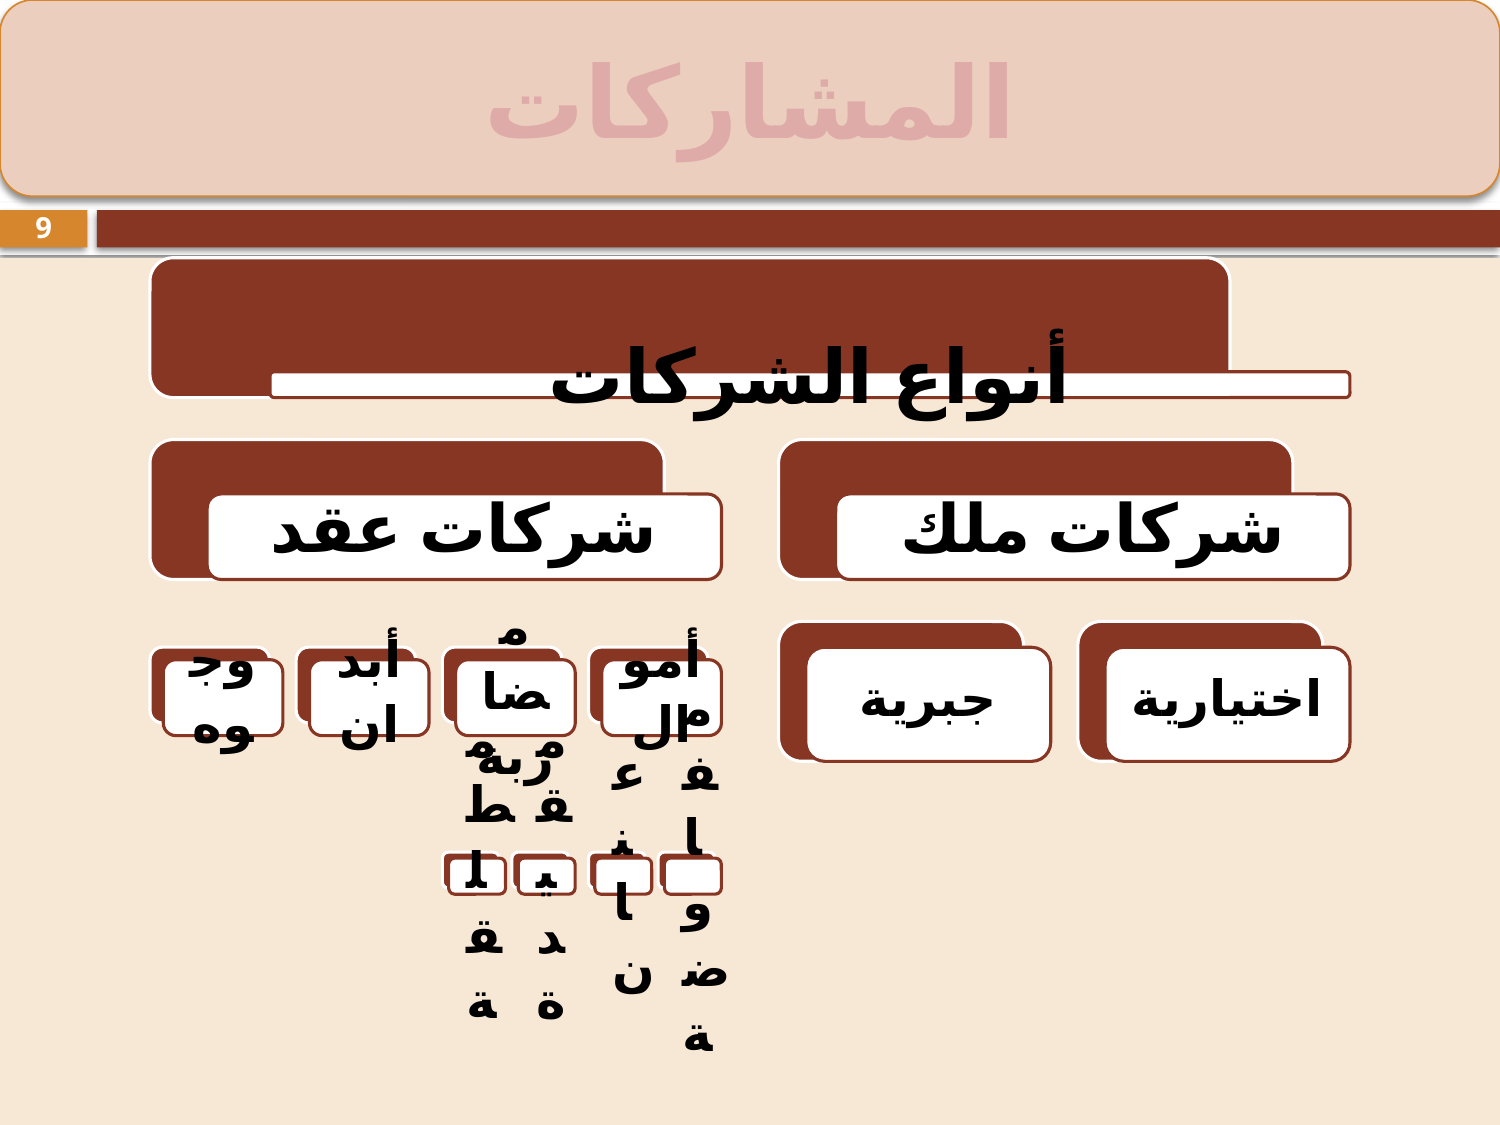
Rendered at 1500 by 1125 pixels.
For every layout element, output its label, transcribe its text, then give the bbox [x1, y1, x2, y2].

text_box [0, 257, 1500, 1125]
text_box المشاركات [0, 0, 1500, 198]
slide_number 9 [0, 208, 88, 249]
